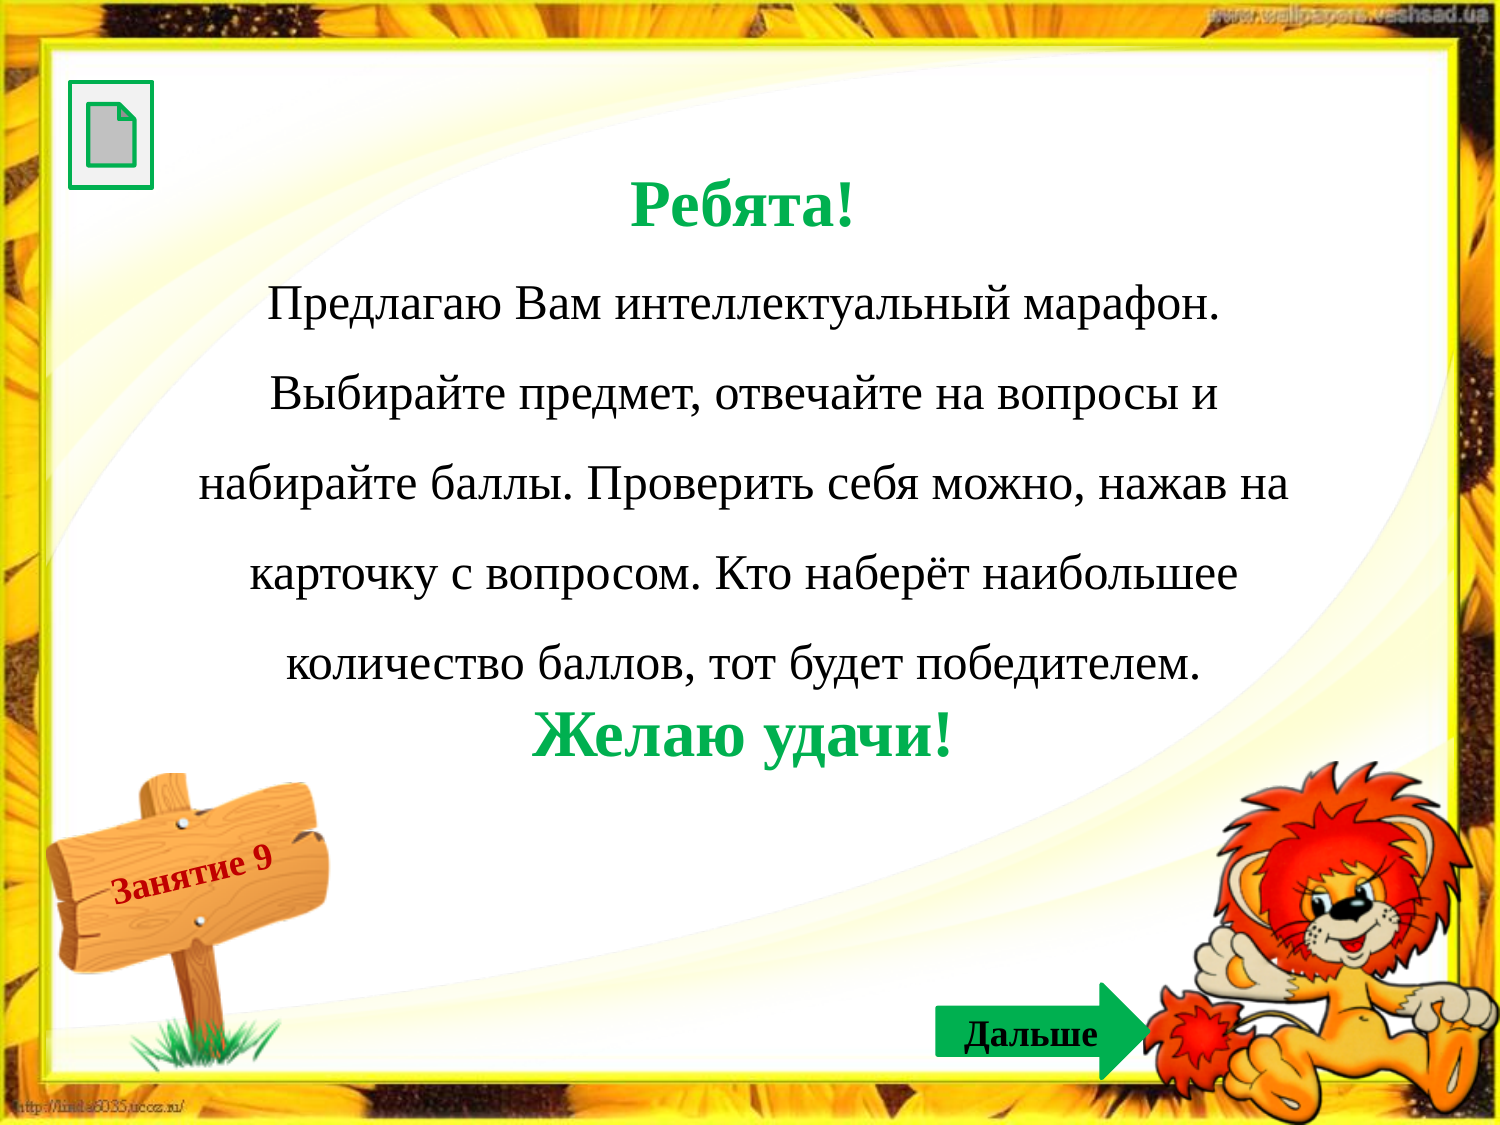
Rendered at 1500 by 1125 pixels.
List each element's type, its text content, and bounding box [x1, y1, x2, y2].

text_box Дальше [935, 982, 1151, 1081]
picture [0, 0, 1500, 1125]
text_box [68, 80, 154, 190]
text_box Ребята! Предлагаю Вам интеллектуальный марафон. Выбирайте предмет, отвечайте на вопросы и набирайте баллы. Проверить себя можно, нажав на карточку с вопросом. Кто наберёт наибольшее количество баллов, тот будет победителем. Желаю удачи! [152, 152, 1336, 777]
